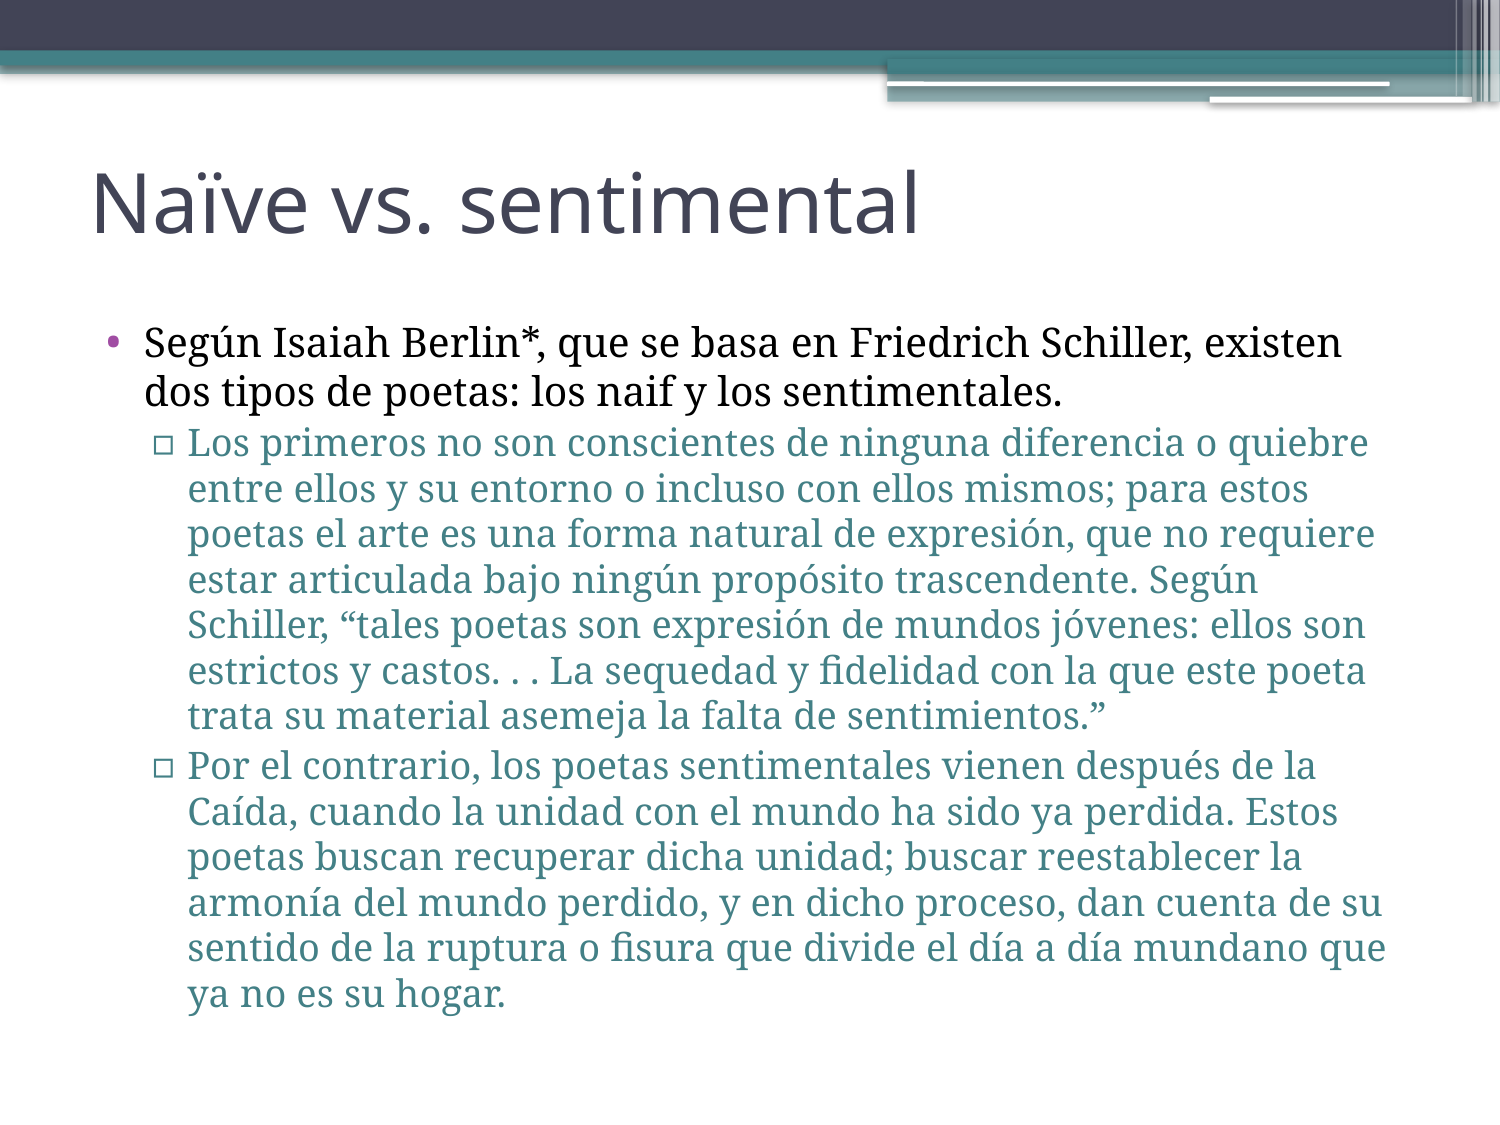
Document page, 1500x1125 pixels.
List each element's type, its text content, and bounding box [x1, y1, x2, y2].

title Naïve vs. sentimental [75, 112, 1425, 288]
list Según Isaiah Berlin*, que se basa en Friedrich Schiller, existen dos tipos de poetas: los naif y los sentimentales. Los primeros no son conscientes de ninguna diferencia o quiebre entre ellos y su entorno o incluso con ellos mismos; para estos poetas el arte es una forma natural de expresión, que no requiere estar articulada bajo ningún propósito trascendente. Según Schiller, “tales poetas son expresión de mundos jóvenes: ellos son estrictos y castos. . . La sequedad y fidelidad con la que este poeta trata su material asemeja la falta de sentimientos.” Por el contrario, los poetas sentimentales vienen después de la Caída, cuando la unidad con el mundo ha sido ya perdida. Estos poetas buscan recuperar dicha unidad; buscar reestablecer la armonía del mundo perdido, y en dicho proceso, dan cuenta de su sentido de la ruptura o fisura que divide el día a día mundano que ya no es su hogar. [75, 308, 1425, 1025]
